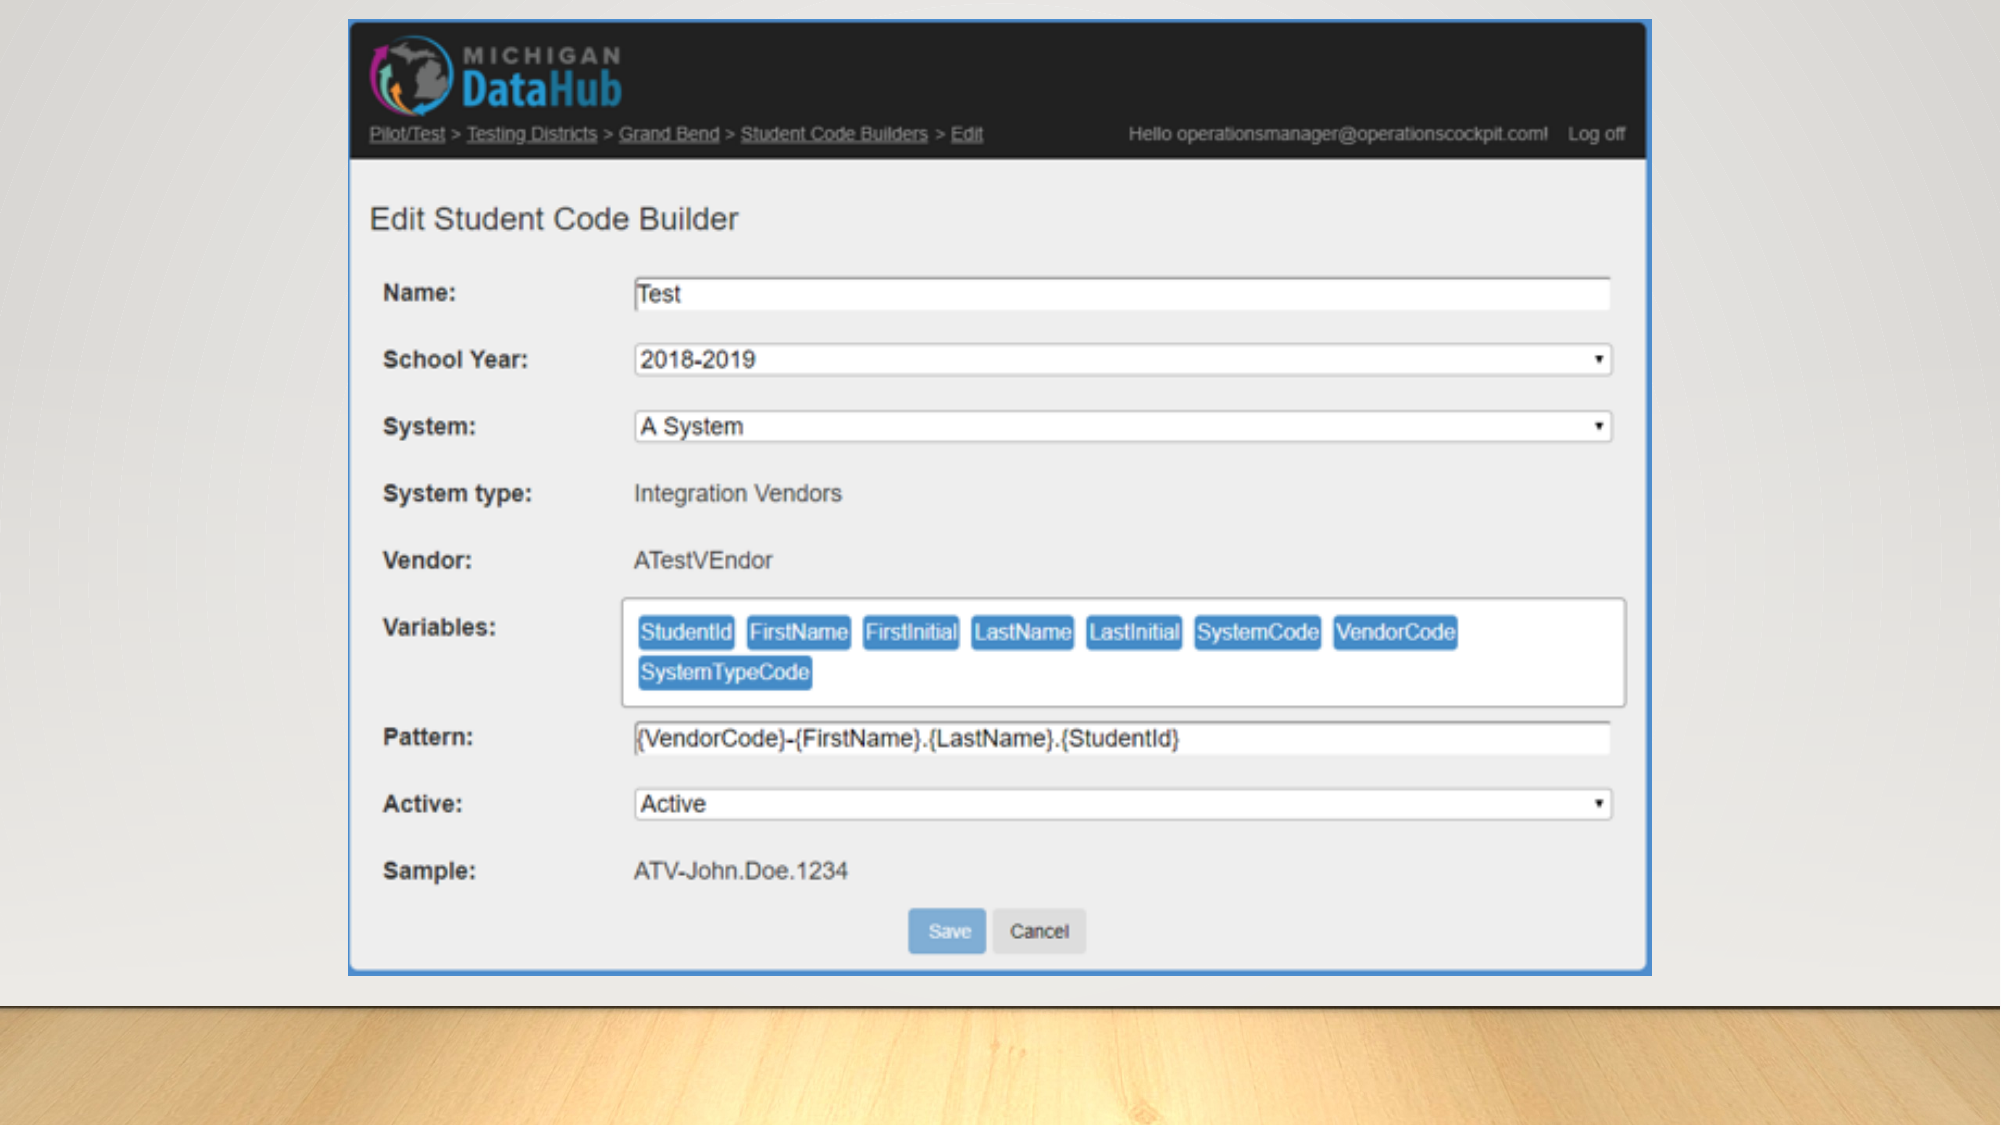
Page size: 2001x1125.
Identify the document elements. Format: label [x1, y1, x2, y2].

picture [348, 18, 1652, 977]
picture [0, 1006, 2000, 1125]
